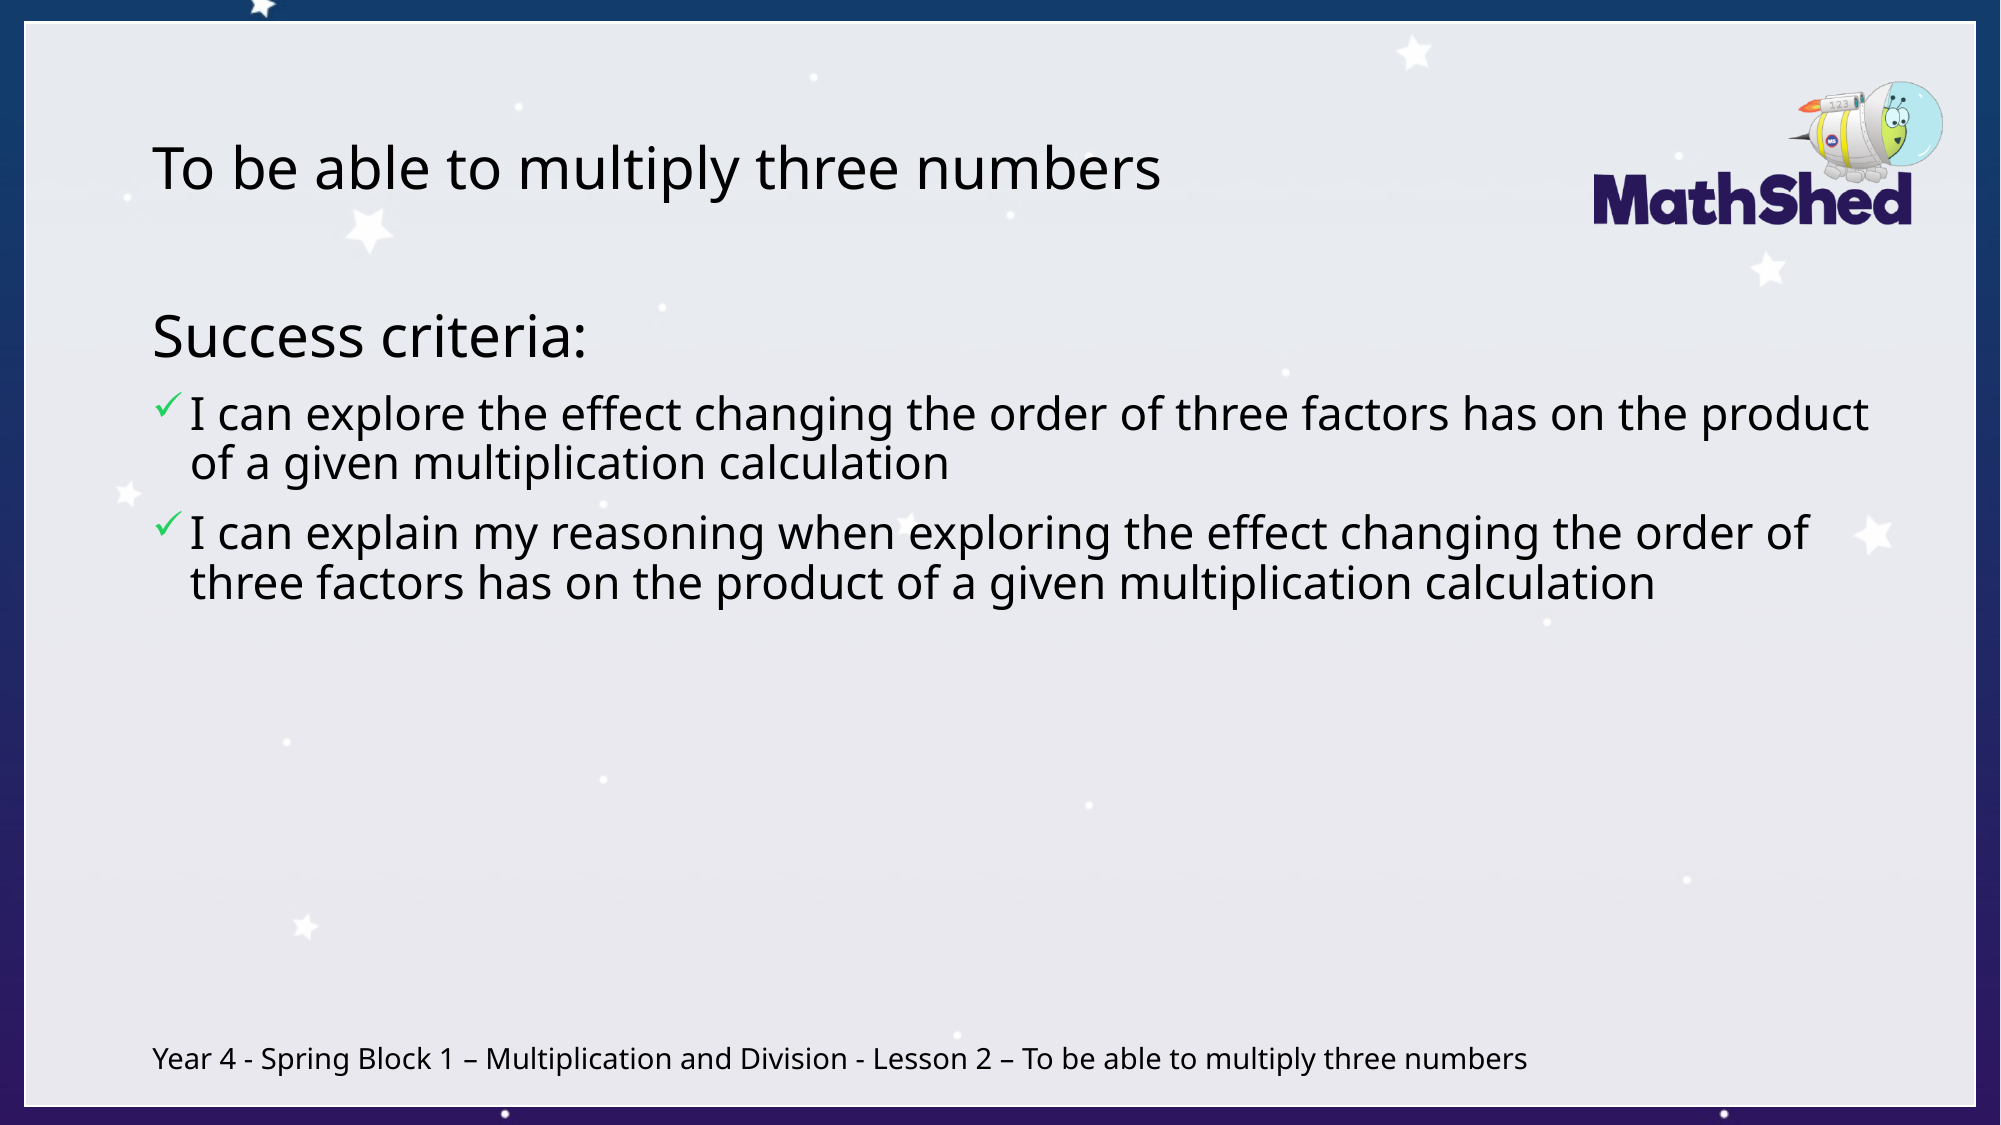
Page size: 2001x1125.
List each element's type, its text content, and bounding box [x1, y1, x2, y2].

list Success criteria: I can explore the effect changing the order of three factors has on the product of a given multiplication calculation I can explain my reasoning when exploring the effect changing the order of three factors has on the product of a given multiplication calculation [137, 299, 1898, 1014]
footer Year 4 - Spring Block 1 – Multiplication and Division - Lesson 2 – To be able to multiply three numbers [137, 1033, 2000, 1093]
title To be able to multiply three numbers [137, 59, 1578, 278]
picture [0, 0, 2001, 1125]
